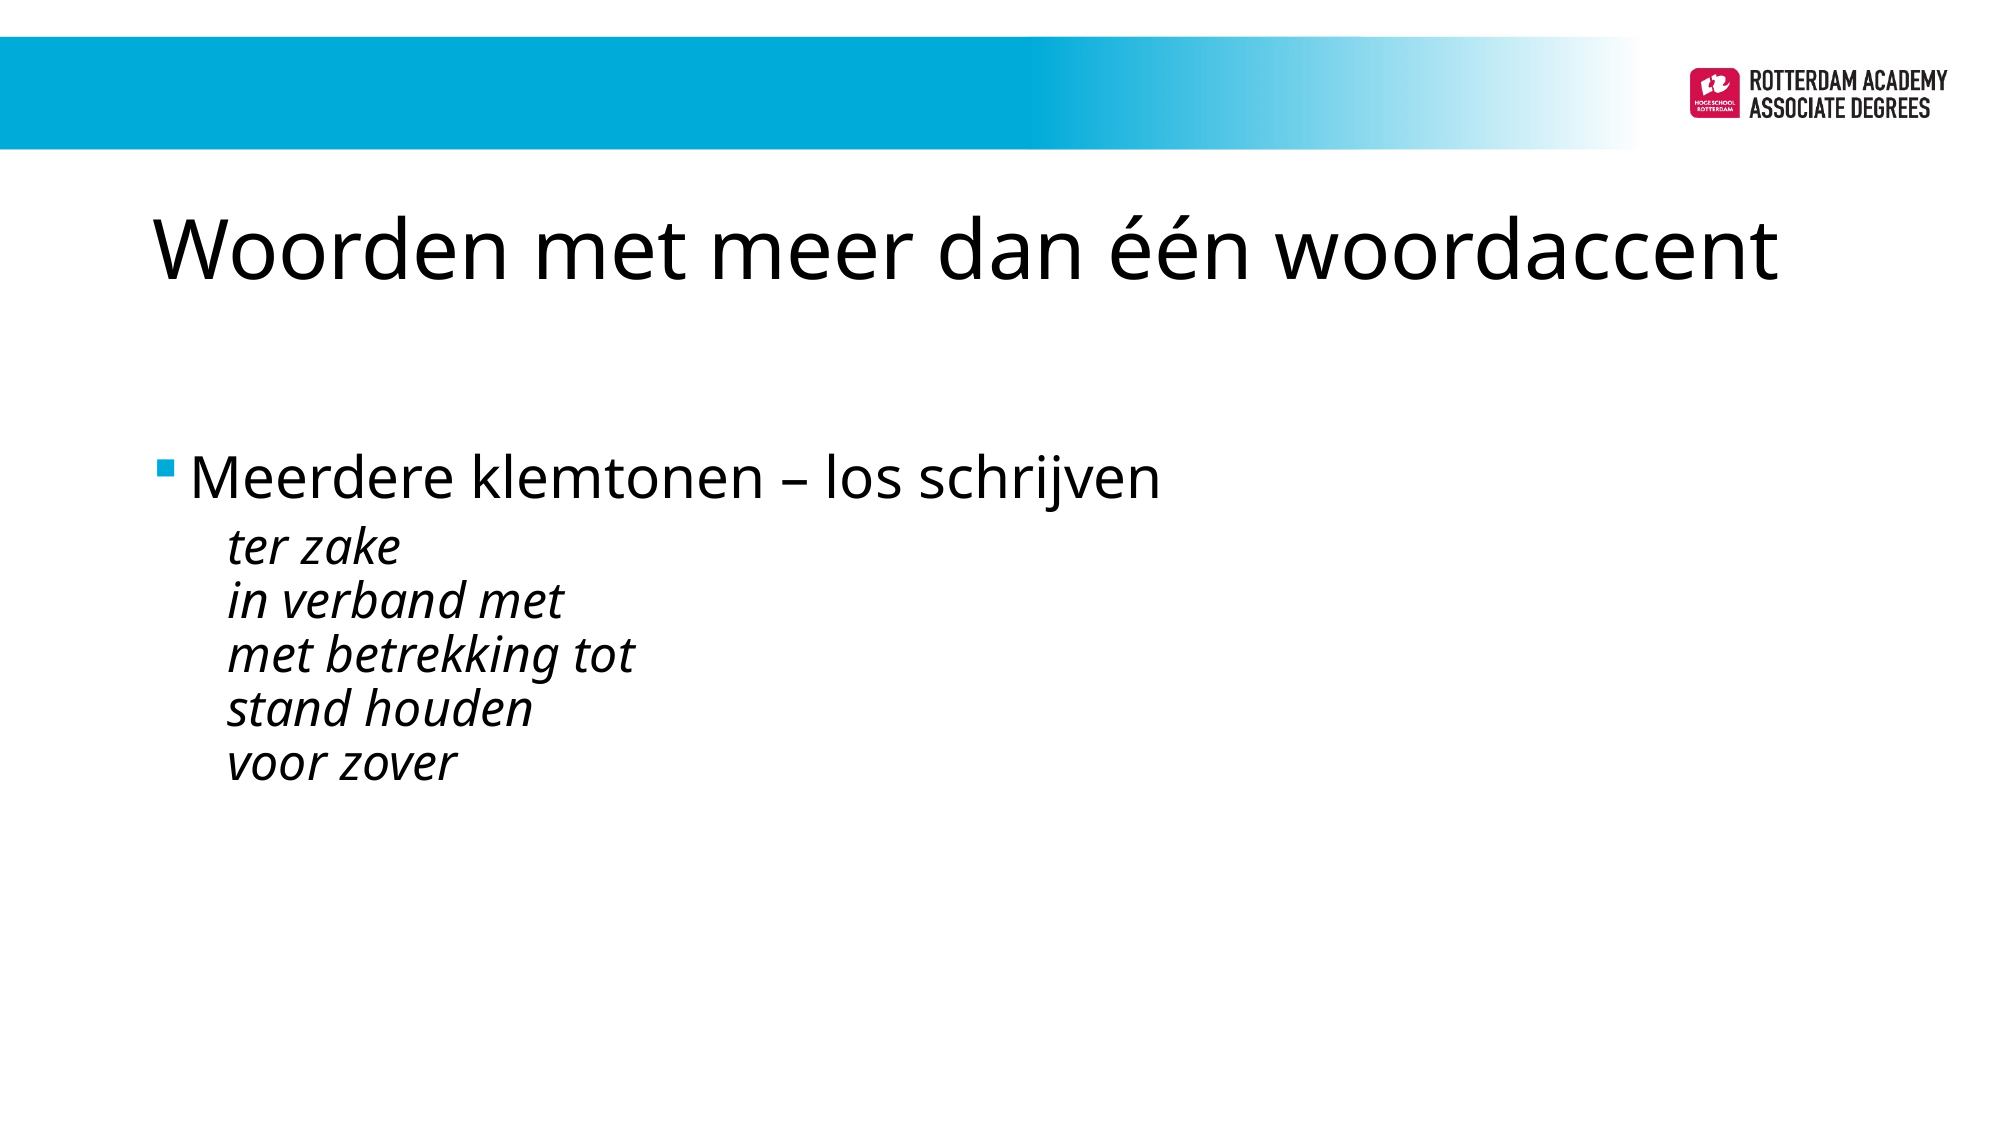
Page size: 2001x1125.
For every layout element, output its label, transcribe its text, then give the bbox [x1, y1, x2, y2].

picture [0, 0, 2000, 184]
list Meerdere klemtonen – los schrijven ter zake in verband met met betrekking tot stand houden voor zover [137, 440, 1863, 985]
title Woorden met meer dan één woordaccent [137, 175, 1863, 329]
